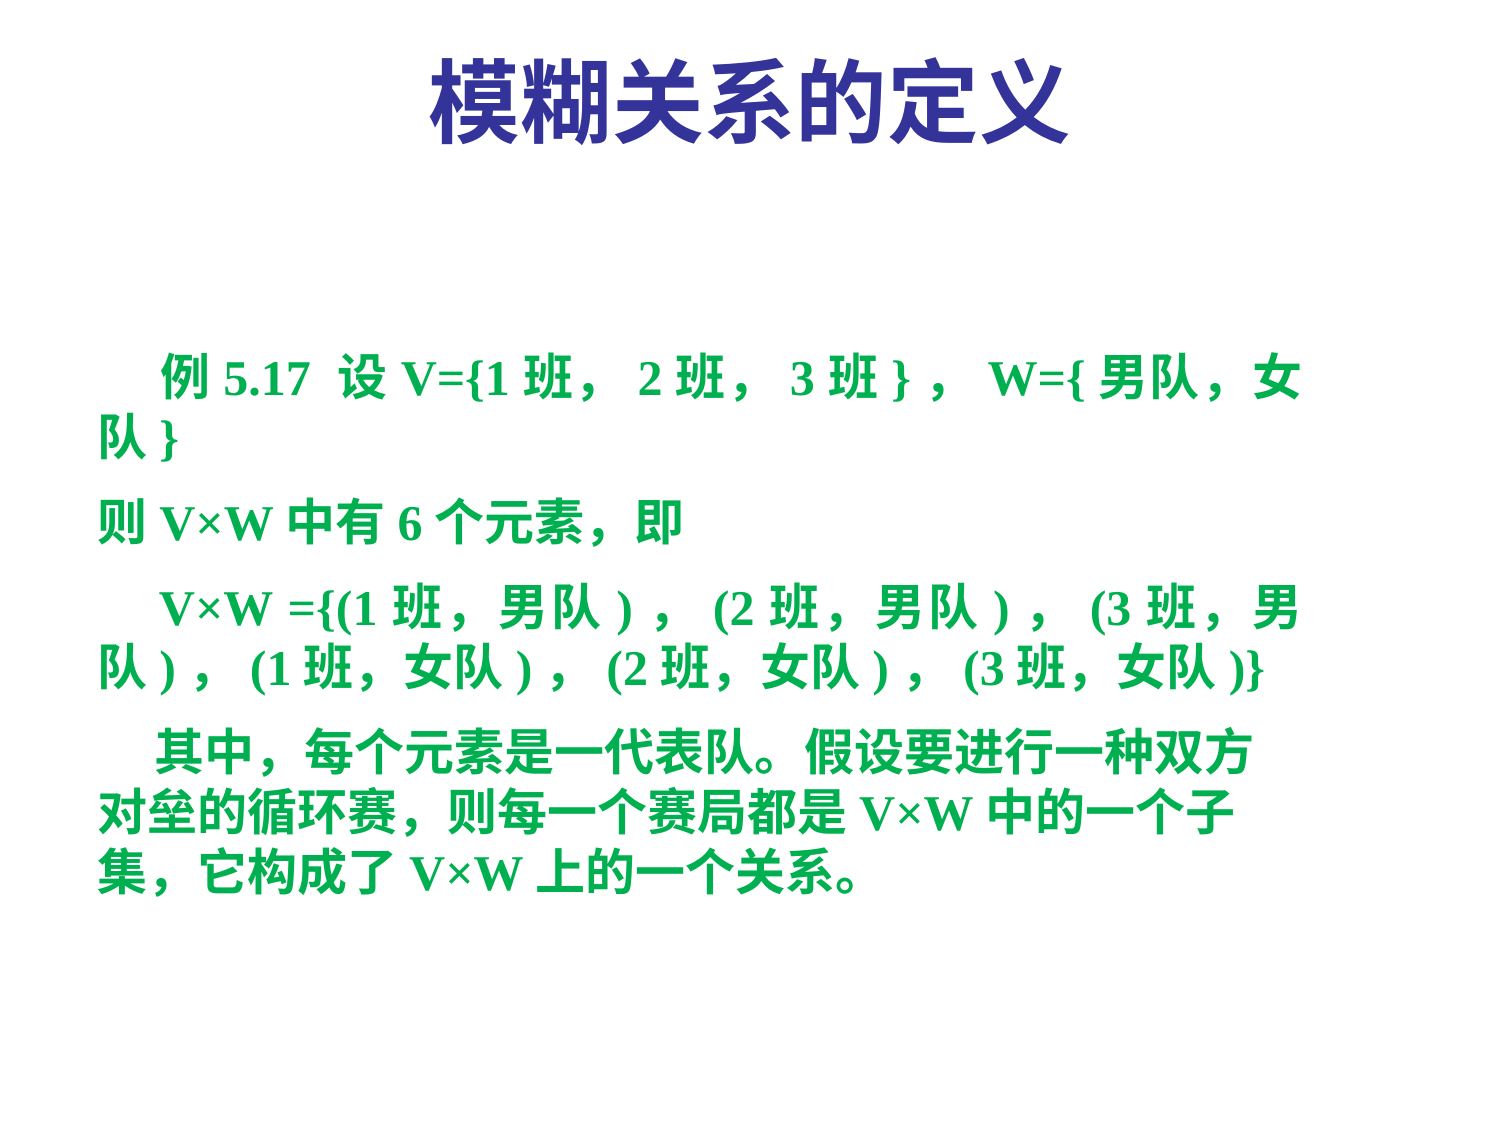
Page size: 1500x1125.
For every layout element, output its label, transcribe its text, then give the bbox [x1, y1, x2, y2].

text_box 例5.17 设V={1班，2班，3班}，W={男队，女队} 则V×W中有6个元素，即 V×W ={(1班，男队)，(2班，男队)，(3班，男队)，(1班，女队)，(2班，女队)，(3班，女队)} 其中，每个元素是一代表队。假设要进行一种双方对垒的循环赛，则每一个赛局都是V×W中的一个子集，它构成了V×W上的一个关系。 [82, 338, 1317, 908]
text_box 模糊关系的定义 [88, 36, 1412, 162]
